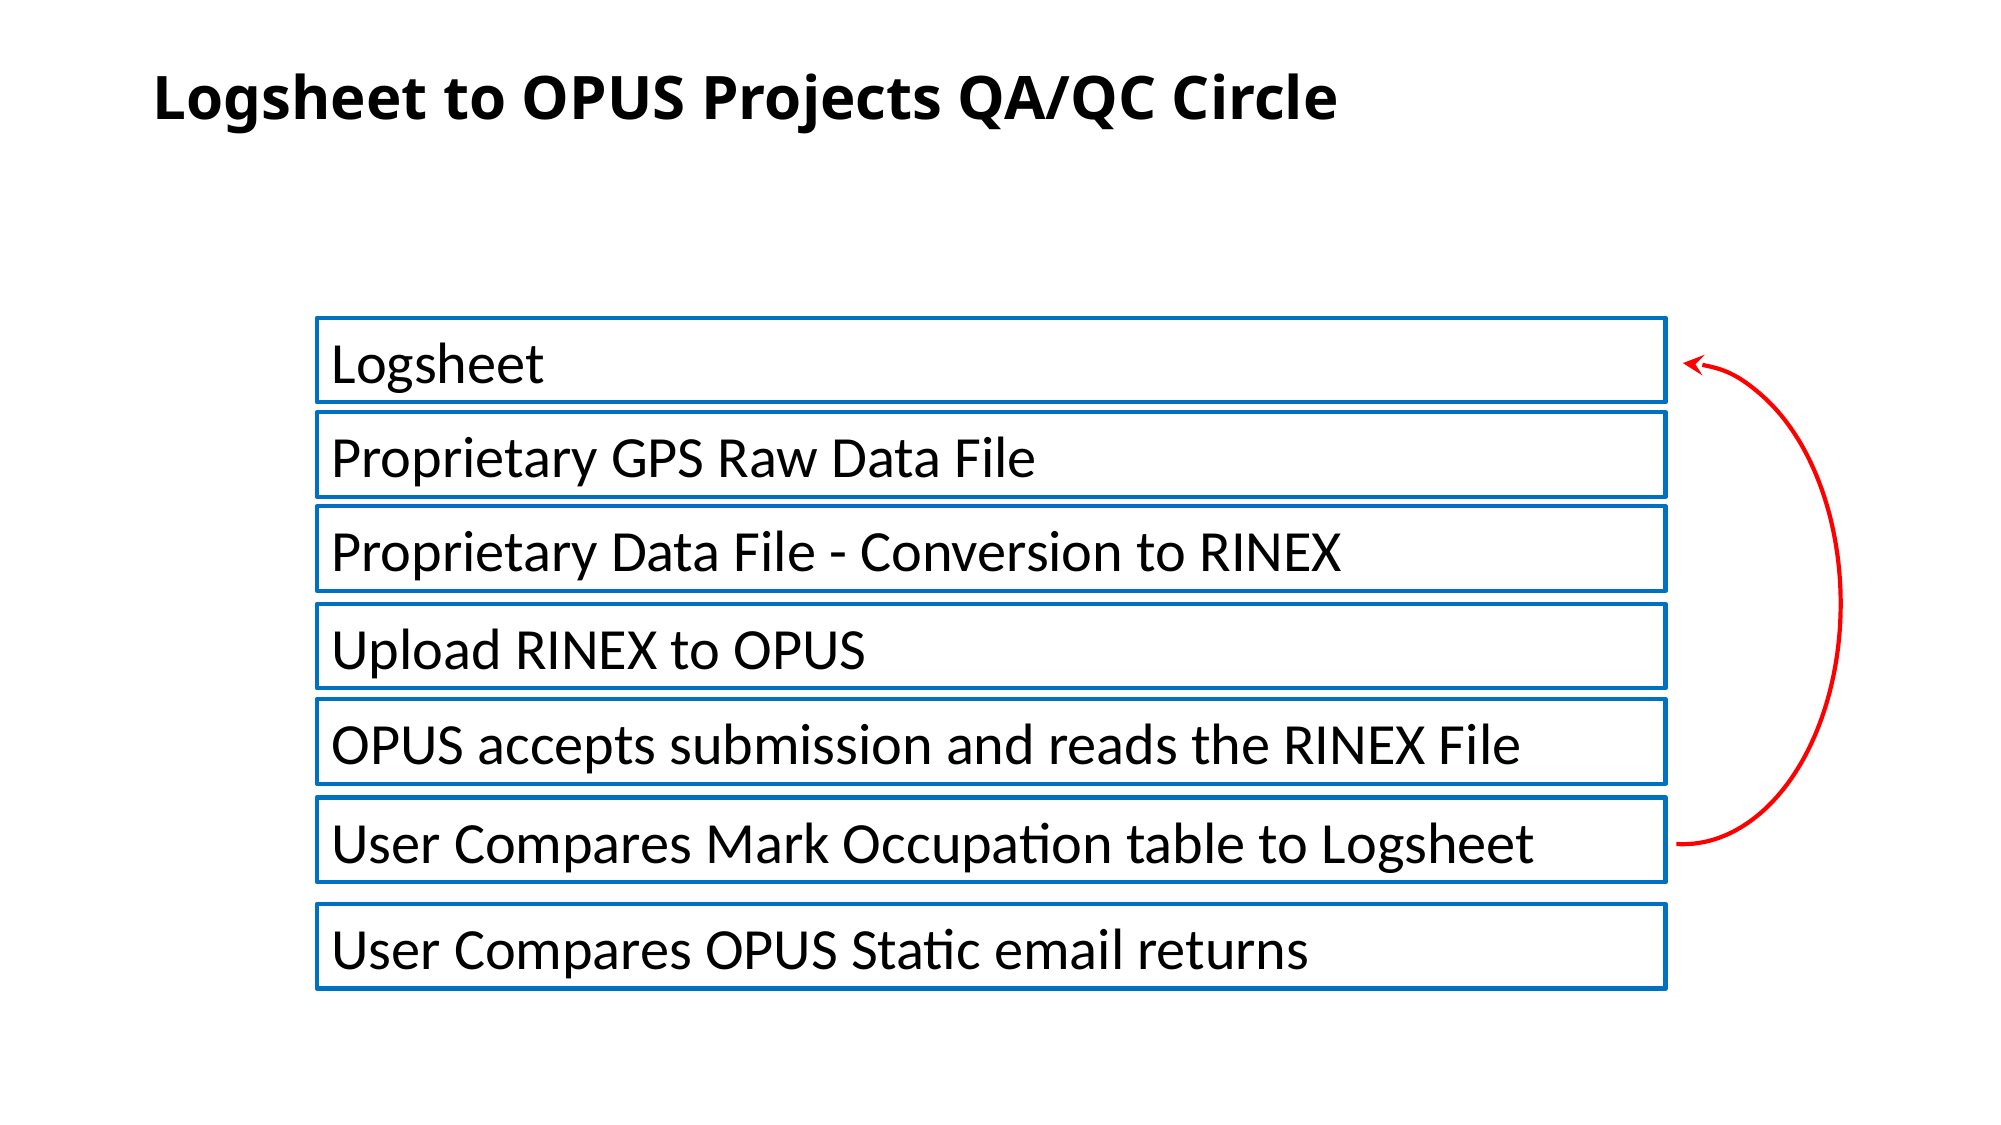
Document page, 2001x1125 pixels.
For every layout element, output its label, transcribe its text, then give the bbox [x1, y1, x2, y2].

text_box User Compares OPUS Static email returns [316, 903, 1666, 989]
text_box [1676, 354, 1842, 845]
text_box User Compares Mark Occupation table to Logsheet [316, 797, 1666, 883]
text_box Upload RINEX to OPUS [316, 603, 1666, 689]
text_box OPUS accepts submission and reads the RINEX File [316, 699, 1666, 784]
text_box Logsheet [316, 317, 1666, 403]
text_box Proprietary Data File - Conversion to RINEX [316, 506, 1666, 591]
title Logsheet to OPUS Projects QA/QC Circle [137, 59, 1863, 141]
text_box Proprietary GPS Raw Data File [316, 412, 1666, 497]
